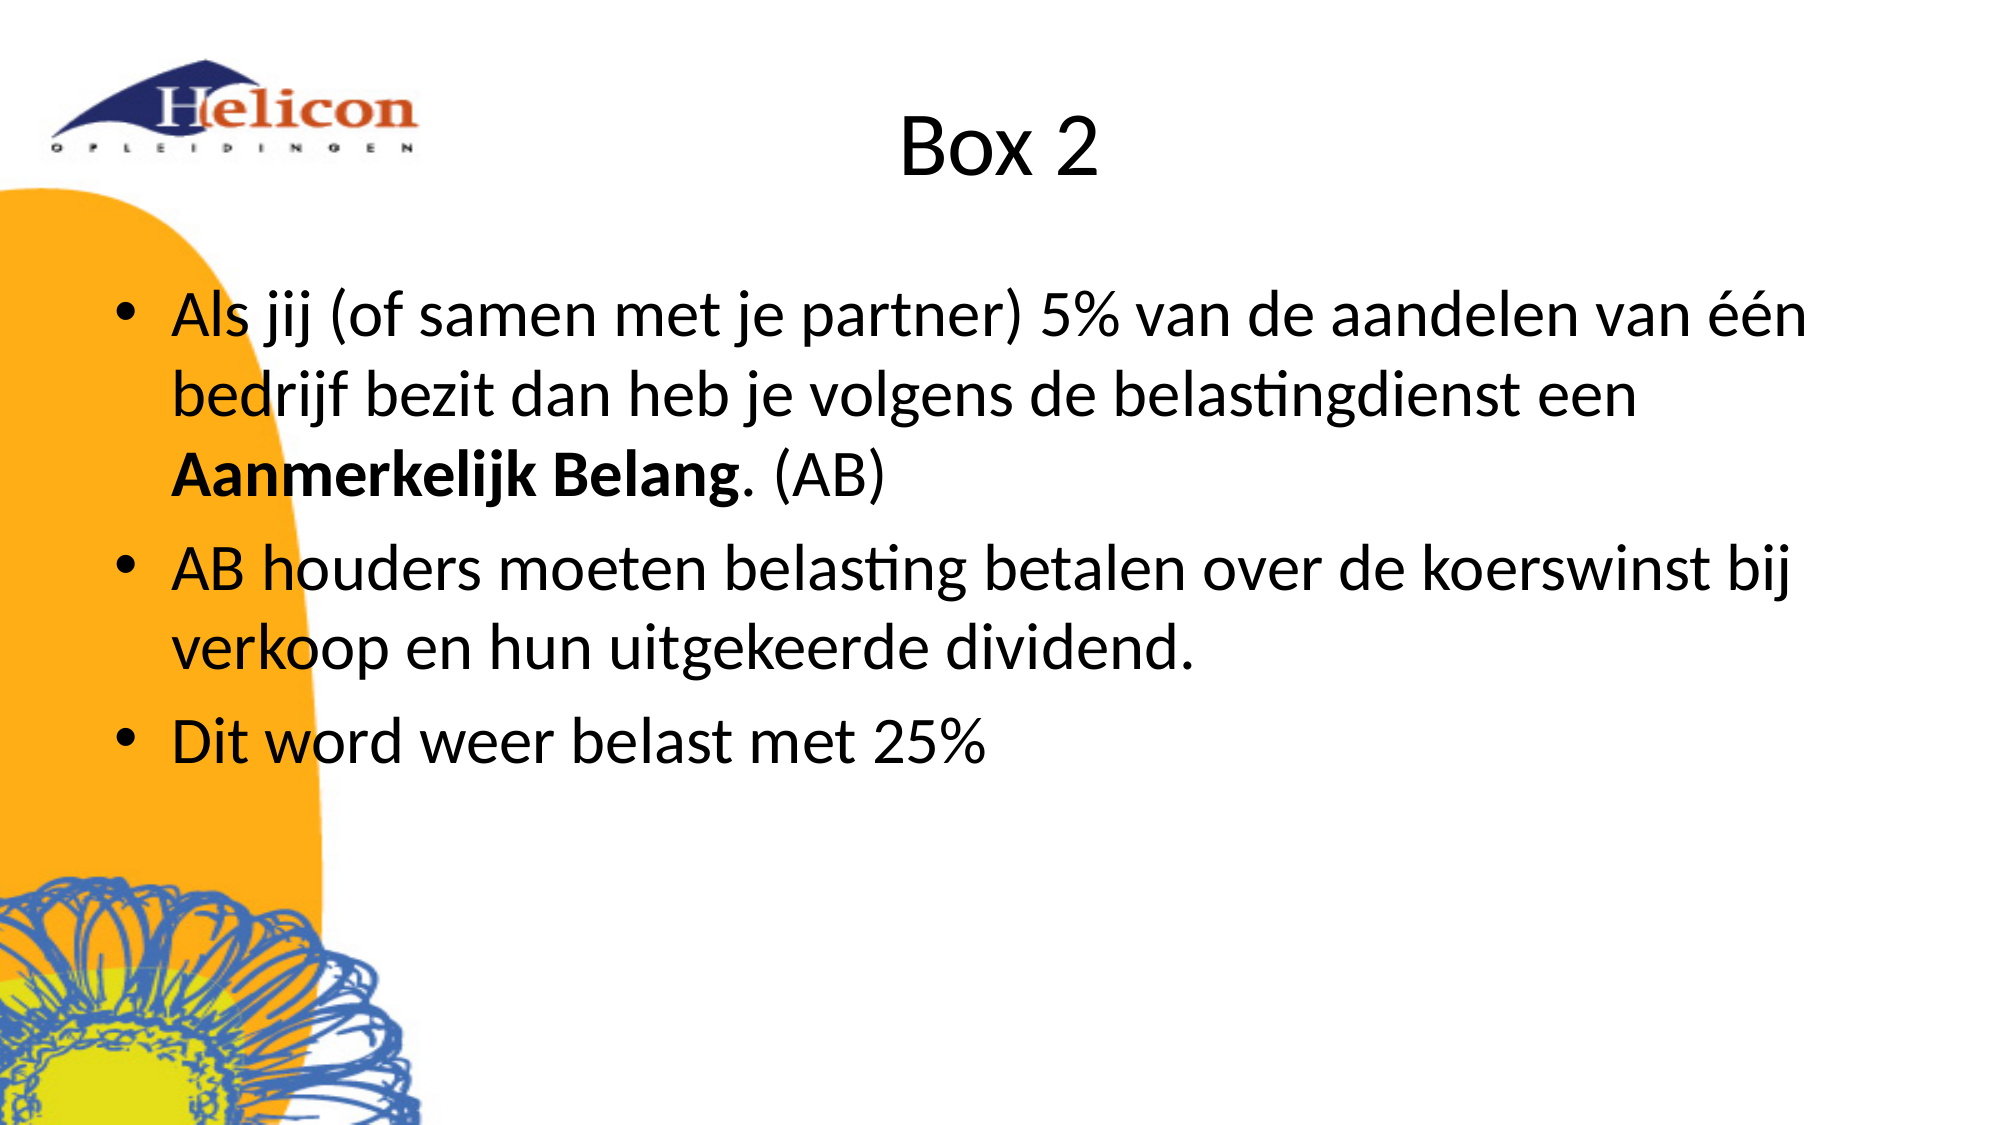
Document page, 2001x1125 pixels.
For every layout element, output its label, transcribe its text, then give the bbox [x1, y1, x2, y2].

title Box 2 [99, 45, 1900, 233]
list Als jij (of samen met je partner) 5% van de aandelen van één bedrijf bezit dan heb je volgens de belastingdienst een Aanmerkelijk Belang. (AB) AB houders moeten belasting betalen over de koerswinst bij verkoop en hun uitgekeerde dividend. Dit word weer belast met 25% [99, 262, 1900, 1005]
picture [0, 0, 2001, 1125]
